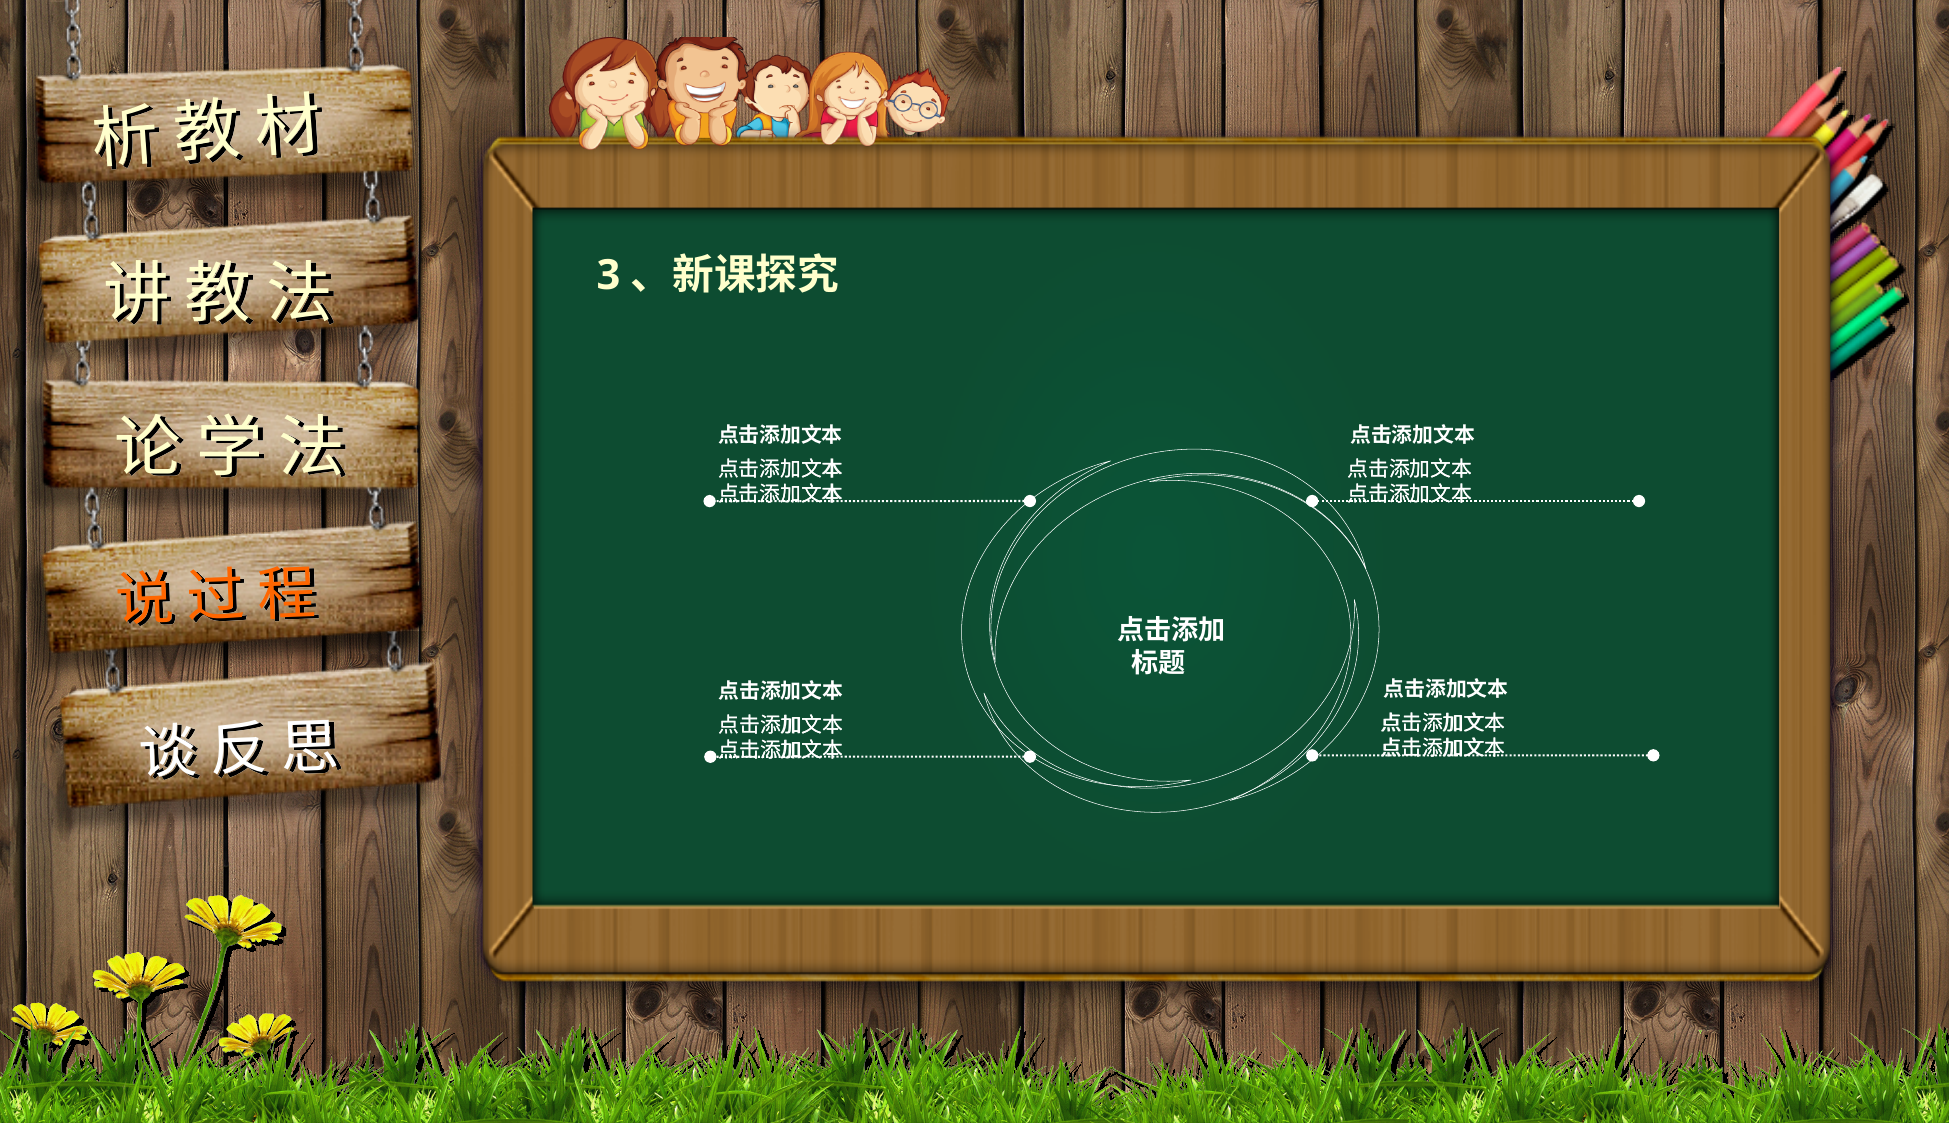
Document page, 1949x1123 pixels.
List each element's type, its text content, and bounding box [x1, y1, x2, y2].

text_box 点击添加标题 [1101, 608, 1241, 682]
text_box [990, 449, 1306, 663]
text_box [710, 672, 1031, 767]
text_box [1229, 754, 1306, 801]
text_box [1341, 599, 1359, 670]
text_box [709, 417, 1031, 511]
text_box [961, 460, 1111, 671]
text_box [1149, 474, 1380, 670]
text_box [1034, 722, 1306, 813]
picture [0, 0, 1949, 1123]
text_box 3、新课探究 [581, 240, 854, 306]
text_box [1311, 417, 1640, 511]
text_box [1035, 730, 1192, 787]
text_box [1311, 671, 1654, 765]
text_box [1329, 519, 1366, 567]
